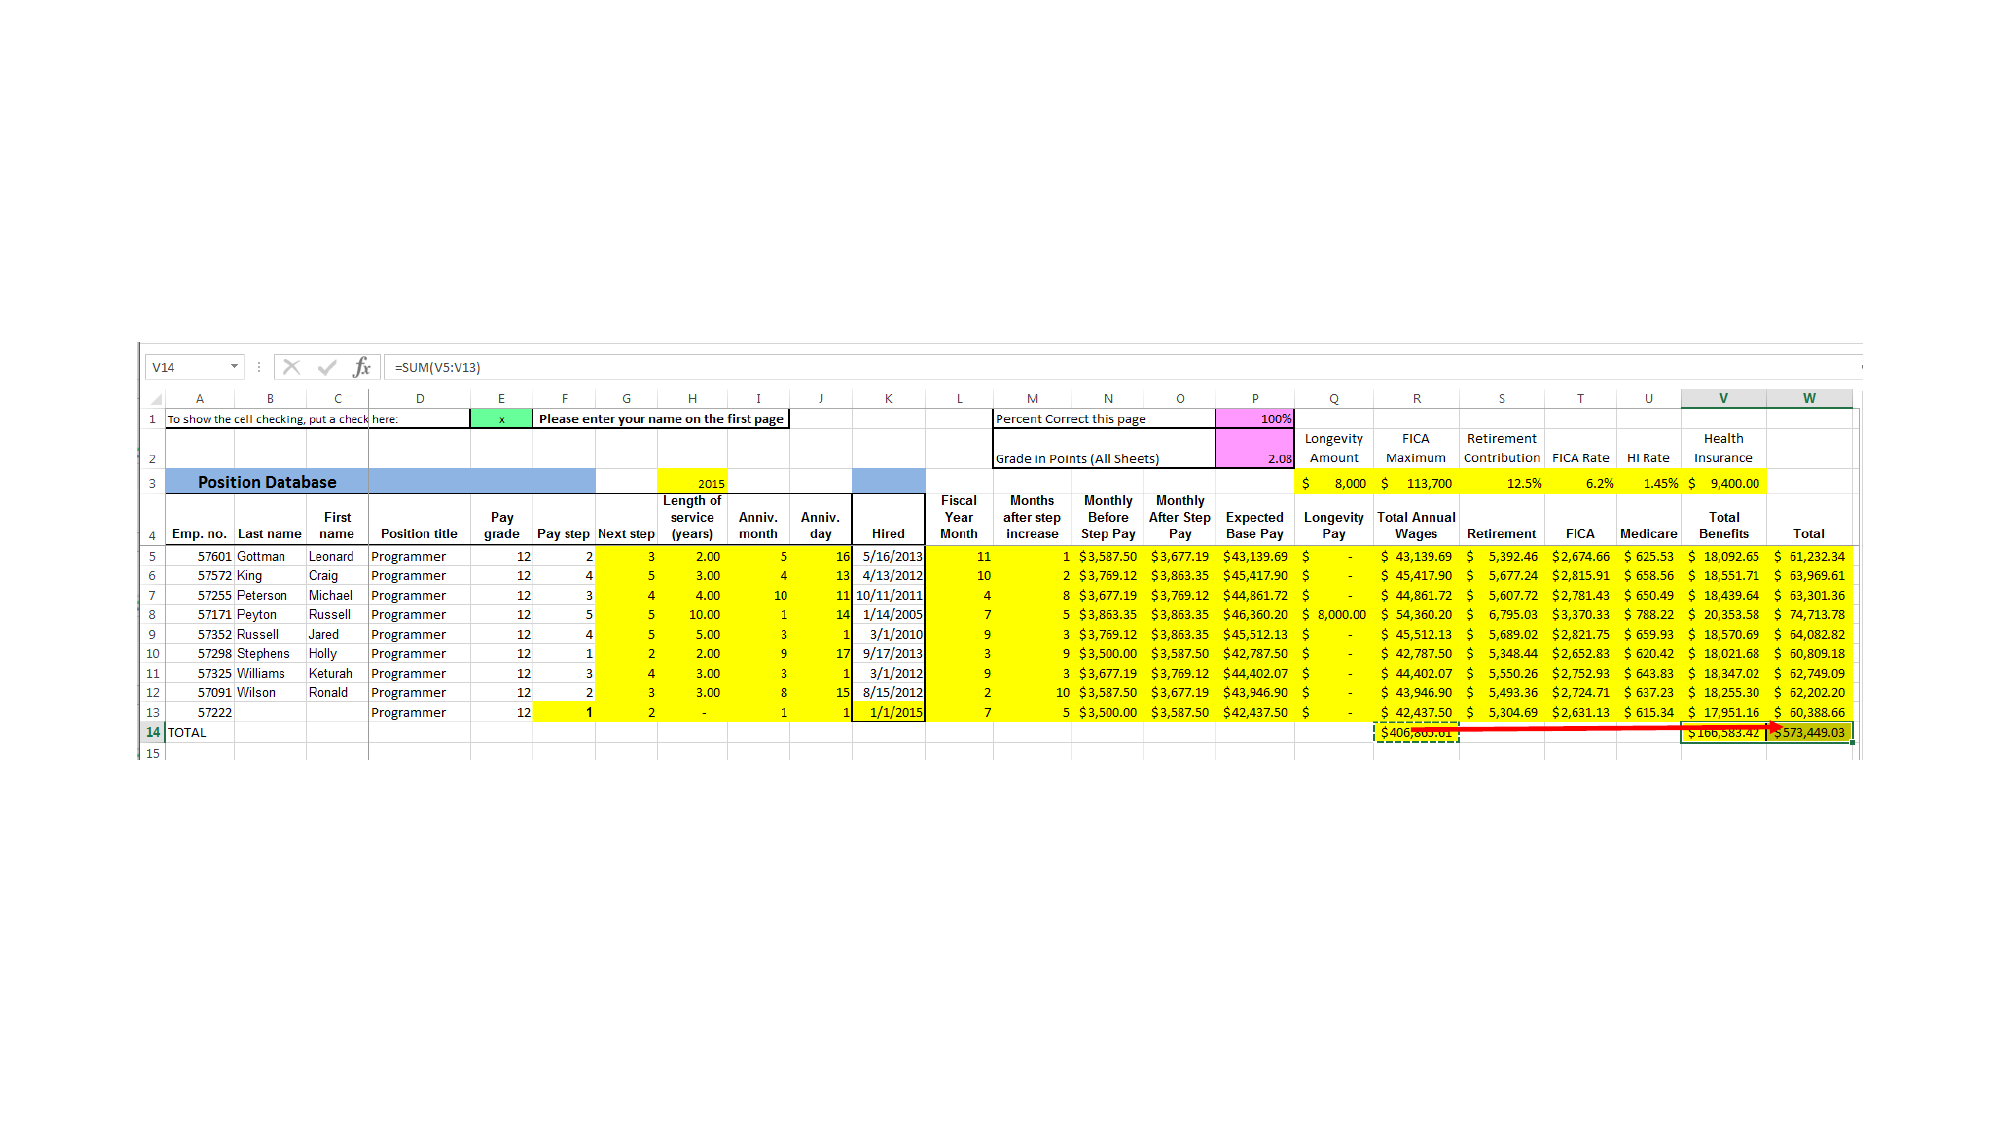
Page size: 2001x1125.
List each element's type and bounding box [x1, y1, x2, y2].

list [137, 342, 1863, 760]
text_box [1410, 726, 1784, 730]
